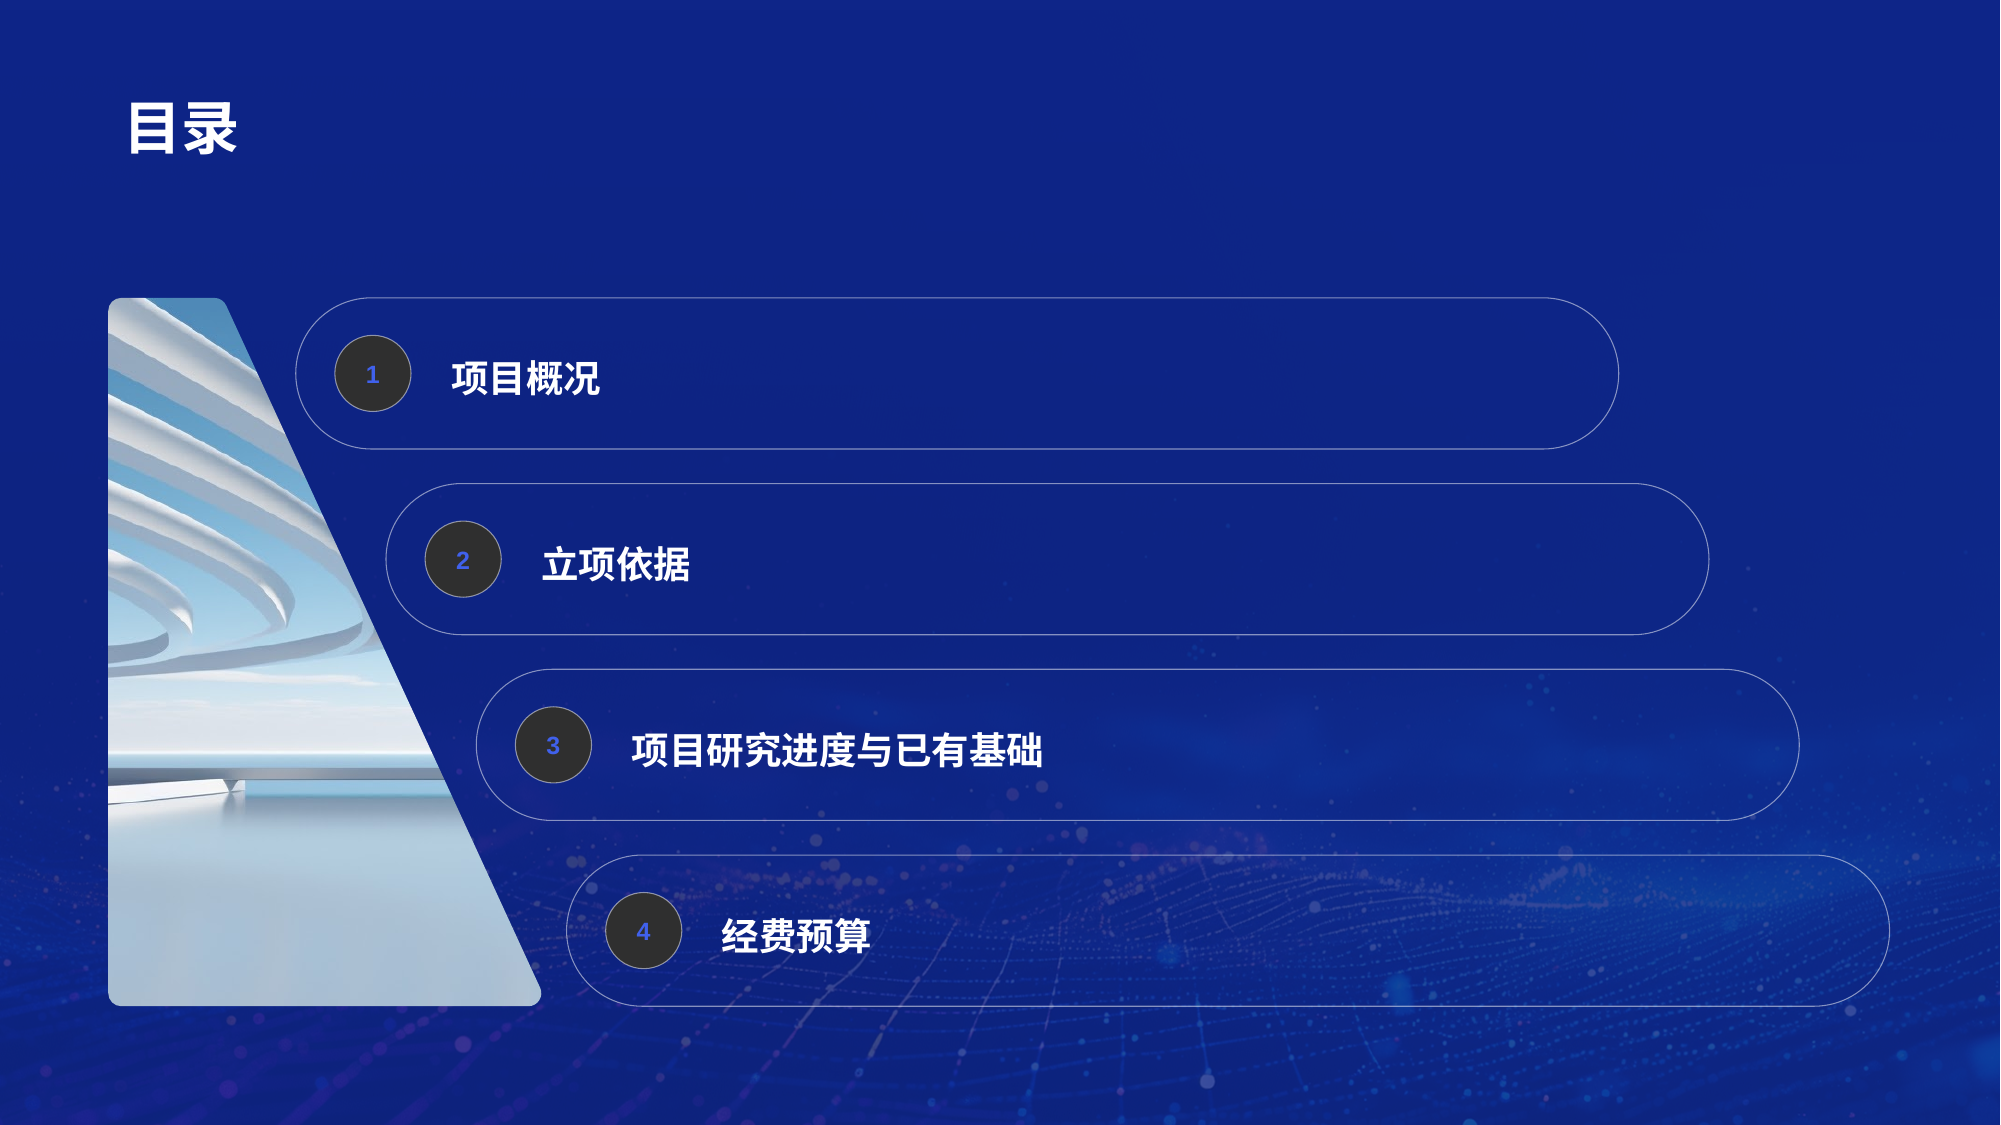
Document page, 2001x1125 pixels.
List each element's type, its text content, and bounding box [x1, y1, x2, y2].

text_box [108, 186, 1890, 1007]
title 目录 [108, 21, 1890, 169]
